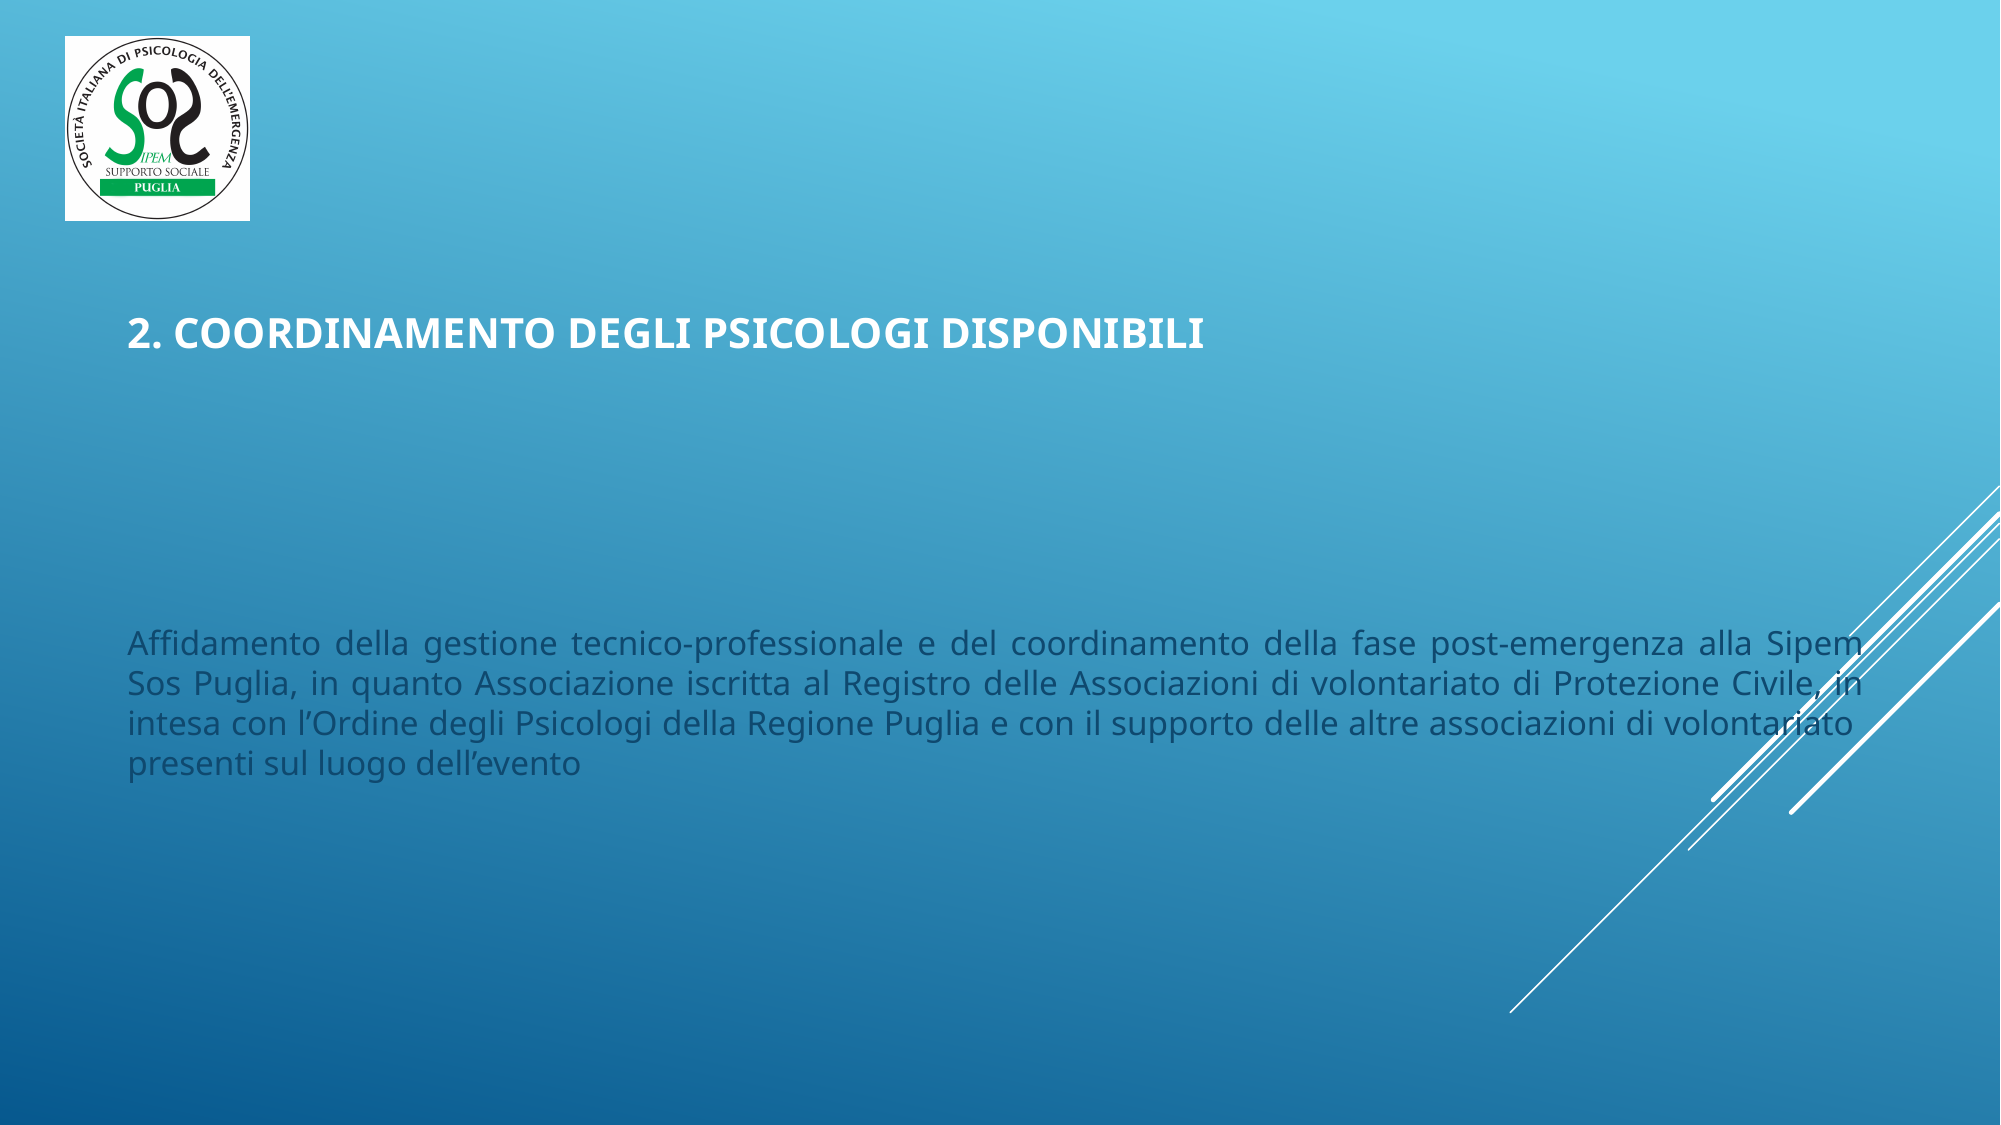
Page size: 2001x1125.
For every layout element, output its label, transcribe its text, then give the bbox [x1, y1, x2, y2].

list Affidamento della gestione tecnico-professionale e del coordinamento della fase post-emergenza alla Sipem Sos Puglia, in quanto Associazione iscritta al Registro delle Associazioni di volontariato di Protezione Civile, in intesa con l’Ordine degli Psicologi della Regione Puglia e con il supporto delle altre associazioni di volontariato presenti sul luogo dell’evento [112, 420, 1882, 1046]
picture [65, 35, 250, 221]
title 2. Coordinamento degli psicologi disponibili [112, 260, 2000, 365]
